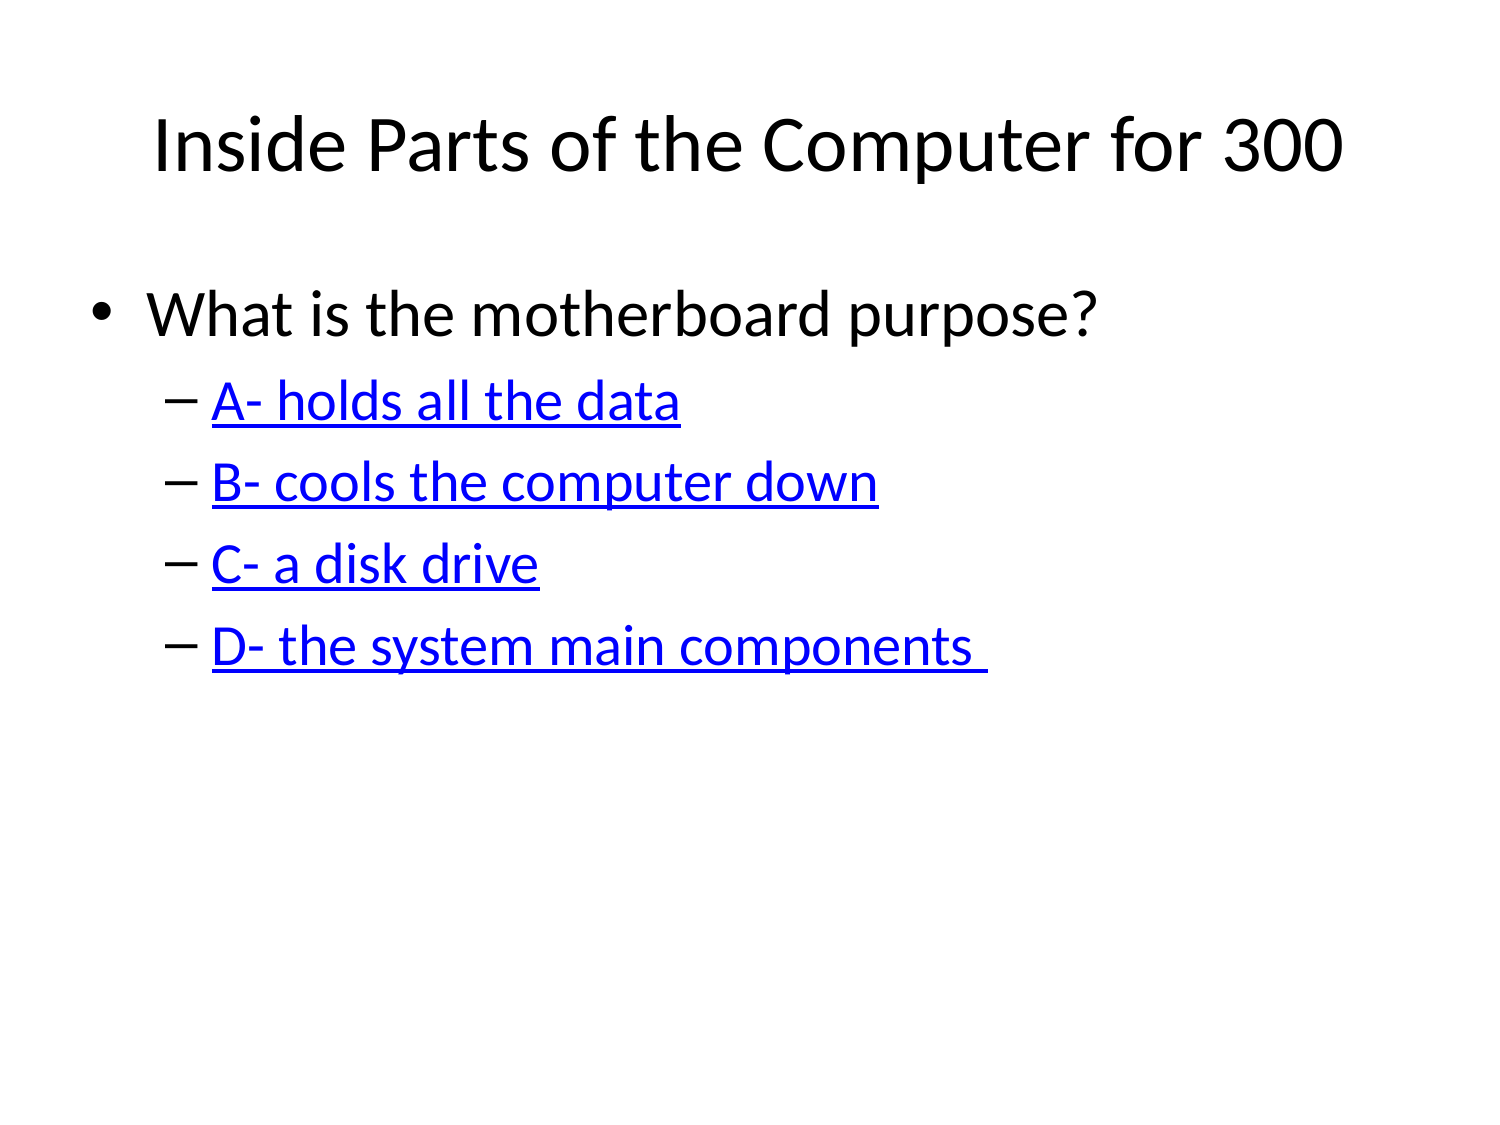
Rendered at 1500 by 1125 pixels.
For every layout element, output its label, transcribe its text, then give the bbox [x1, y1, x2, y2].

title Inside Parts of the Computer for 300 [75, 45, 1425, 233]
list What is the motherboard purpose? A- holds all the data B- cools the computer down C- a disk drive D- the system main components [75, 262, 1425, 1005]
